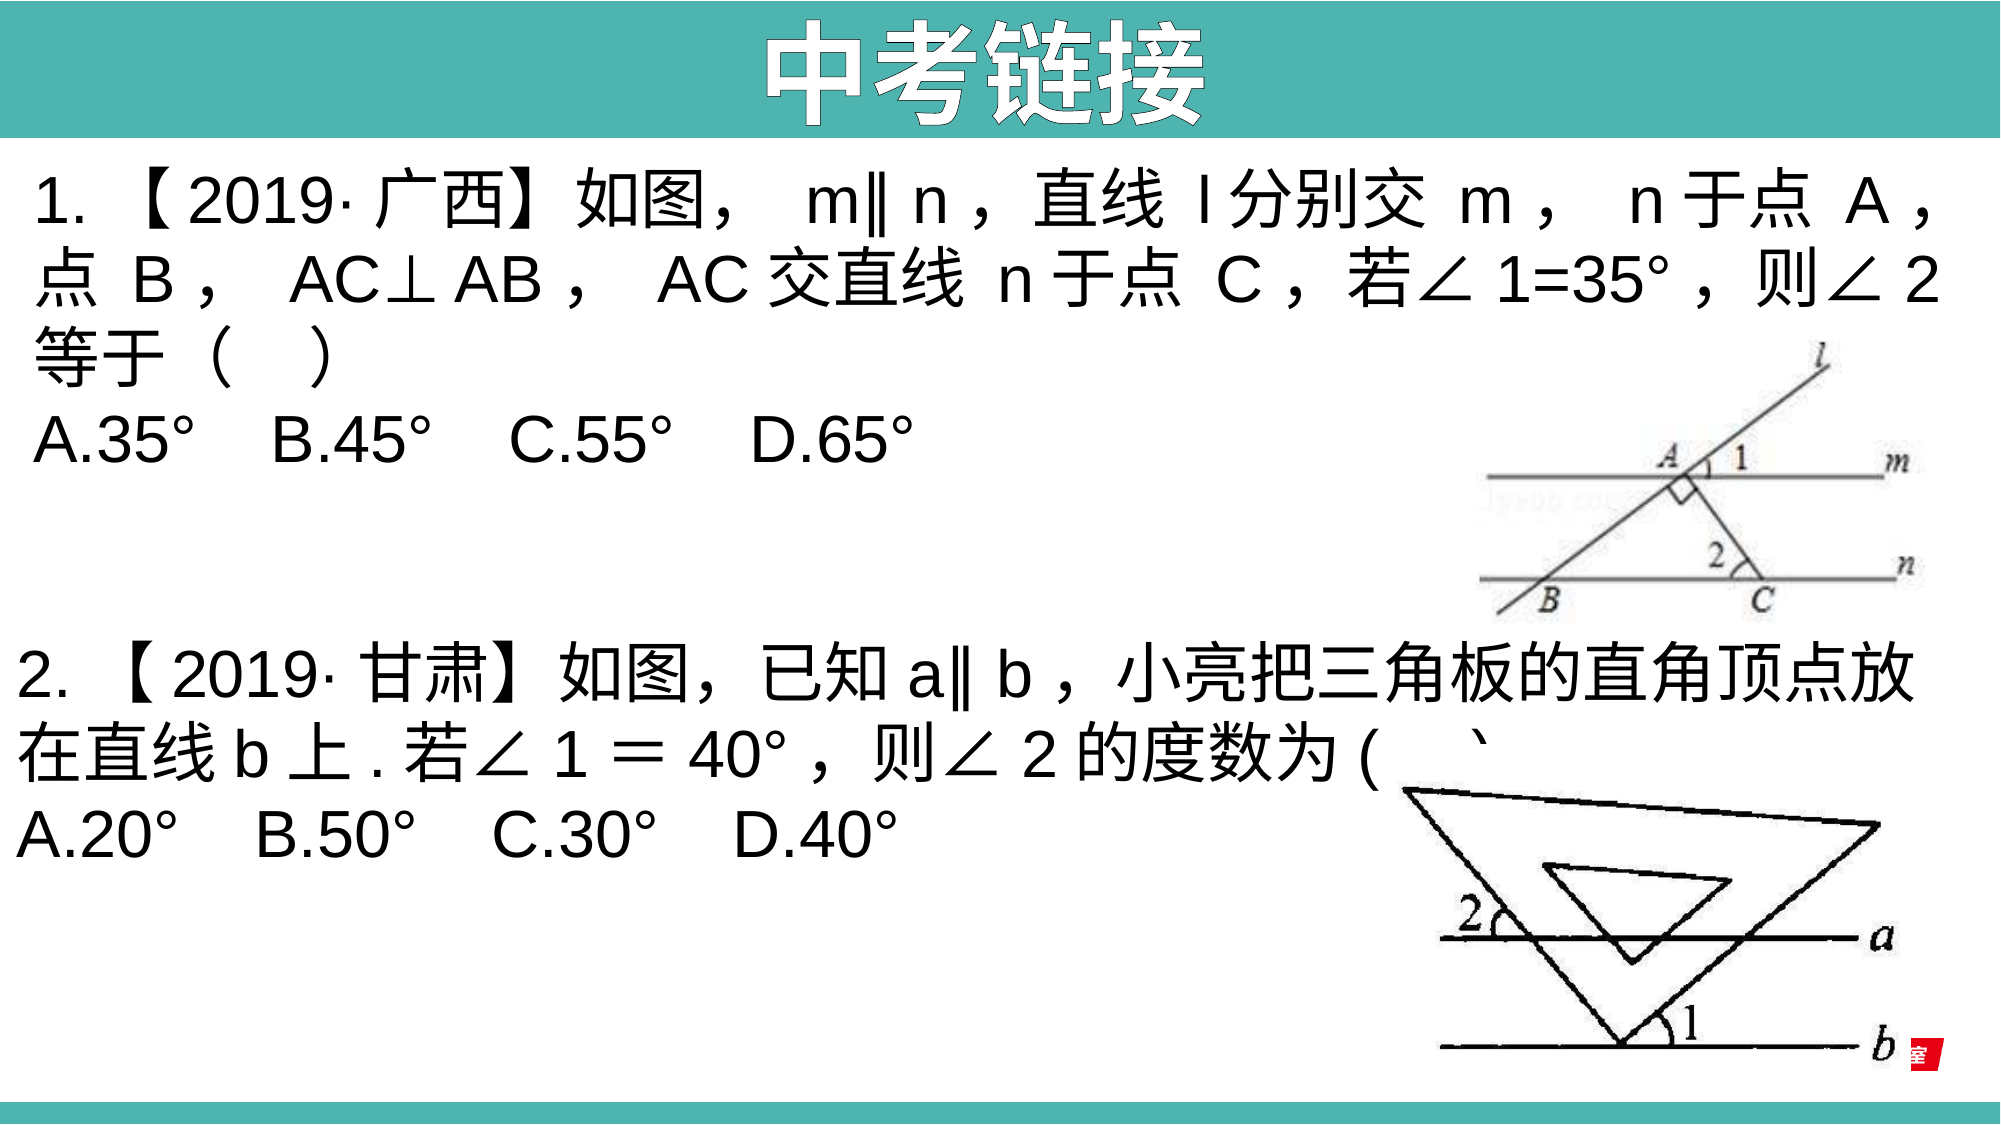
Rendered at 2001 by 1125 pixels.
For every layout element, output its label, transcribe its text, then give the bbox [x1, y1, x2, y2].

text_box 1.【2019·广西】如图， m∥ n，直线 l分别交 m， n于点 A，点 B， AC⊥ AB， AC交直线 n于点 C，若∠1=35°，则∠2等于（ ） A.35° B.45° C.55° D.65° [18, 148, 2000, 484]
picture [0, 1, 2001, 1124]
text_box 中考链接 [742, 0, 1223, 146]
text_box 2.【2019·甘肃】如图，已知a∥ b，小亮把三角板的直角顶点放在直线b上.若∠1＝40°，则∠2的度数为( ) A.20° B.50° C.30° D.40° [2, 623, 1981, 879]
